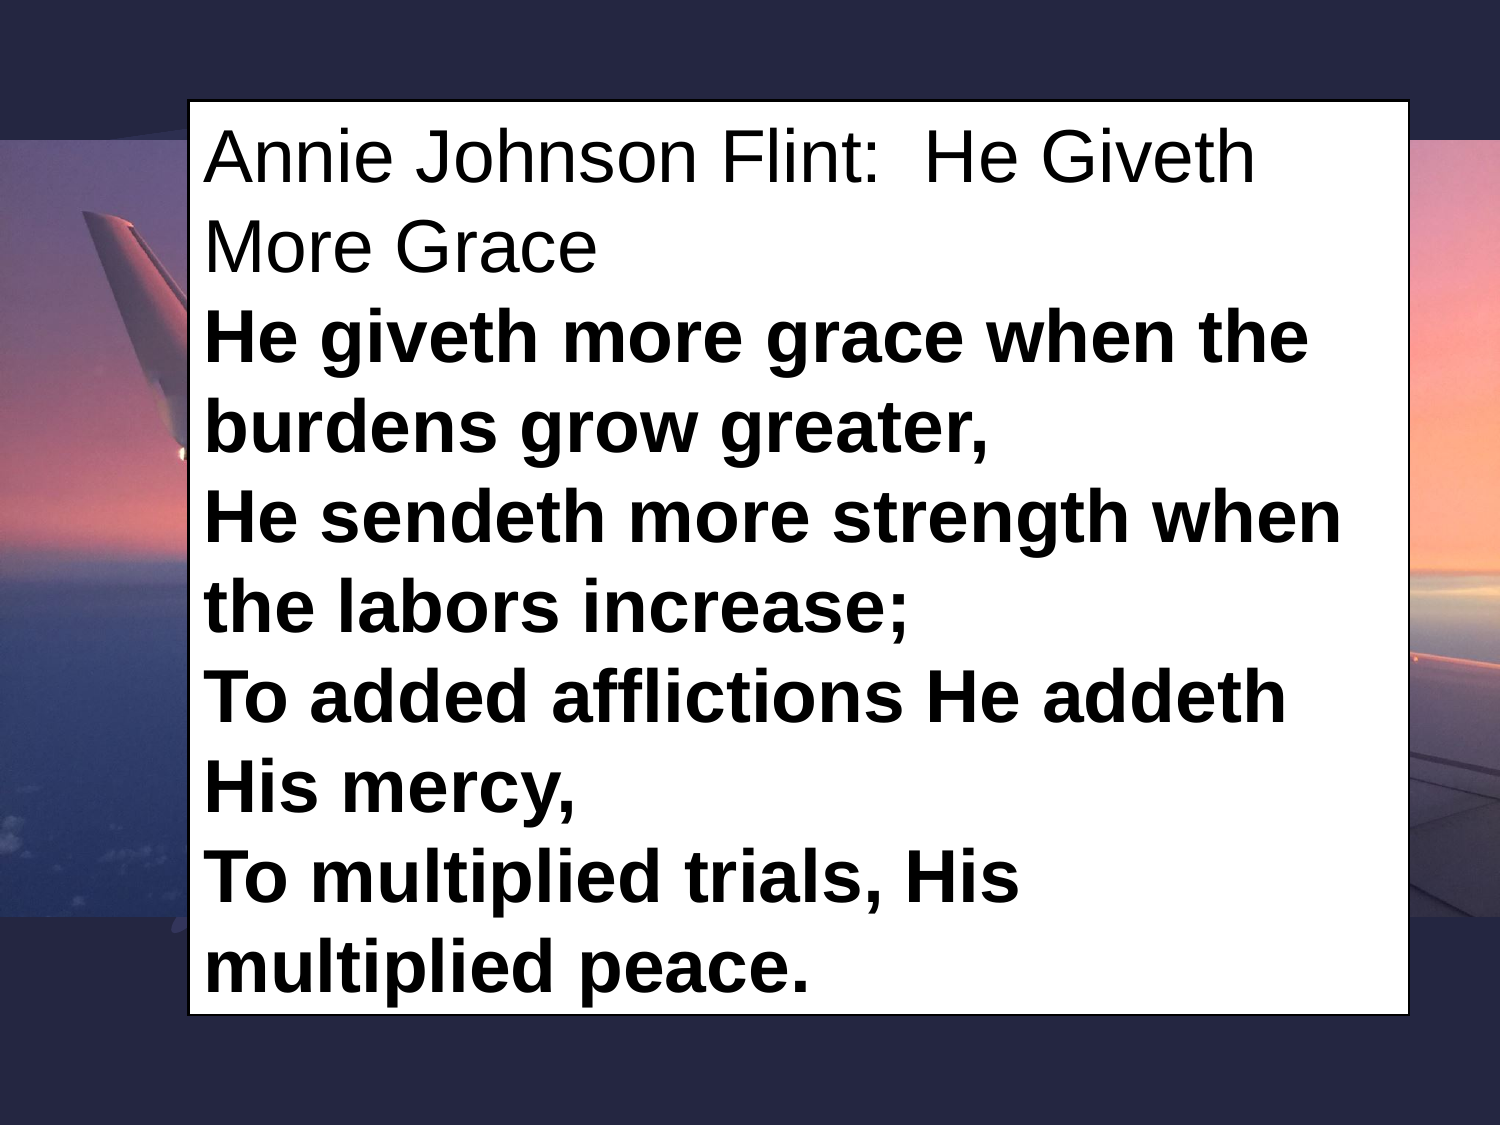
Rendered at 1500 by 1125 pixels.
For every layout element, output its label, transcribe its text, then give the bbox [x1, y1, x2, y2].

picture [0, 140, 1500, 917]
text_box Annie Johnson Flint: He Giveth More Grace He giveth more grace when the burdens grow greater, He sendeth more strength when the labors increase; To added afflictions He addeth His mercy, To multiplied trials, His multiplied peace. [187, 99, 1410, 140]
text_box Annie Johnson Flint: He Giveth More Grace He giveth more grace when the burdens grow greater, He sendeth more strength when the labors increase; To added afflictions He addeth His mercy, To multiplied trials, His multiplied peace. [187, 917, 1410, 1016]
